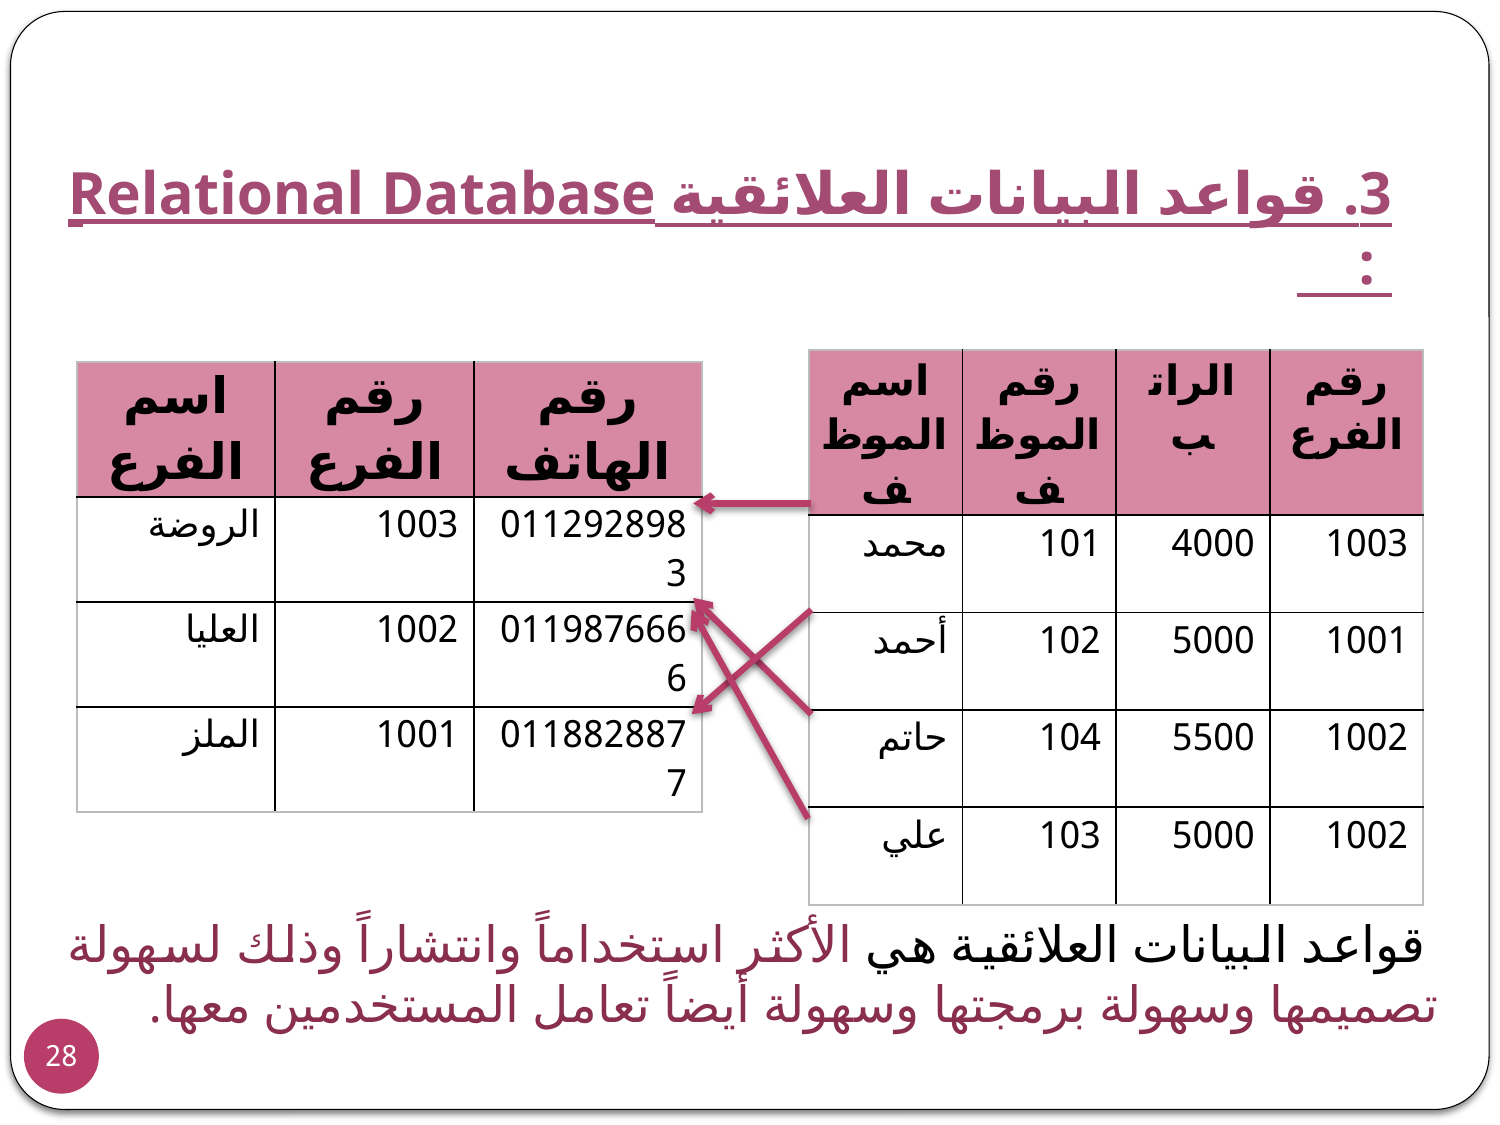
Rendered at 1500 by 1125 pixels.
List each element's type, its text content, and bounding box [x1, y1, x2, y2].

table_cell 1001 [1271, 613, 1422, 709]
text_box قواعد البيانات العلائقية هي الأكثر استخداماً وانتشاراً وذلك لسهولة تصميمها وسهولة برمجتها وسهولة أيضاً تعامل المستخدمين معها. [53, 905, 1454, 1040]
table_header اسم الموظف [810, 351, 962, 514]
table_cell 1002 [1271, 808, 1422, 904]
table_cell 5000 [1117, 613, 1269, 709]
table_cell 0119876666 [475, 603, 687, 706]
table_cell 5000 [1117, 808, 1269, 904]
table_cell 4000 [1117, 516, 1269, 612]
table_header رقم الهاتف [475, 363, 701, 496]
table_cell 0112928983 [475, 498, 701, 601]
table_cell 1002 [276, 603, 473, 706]
table_cell حاتم [813, 711, 962, 806]
table_cell 1003 [276, 498, 473, 601]
table_header رقم الفرع [276, 363, 473, 496]
table_cell 101 [963, 516, 1115, 612]
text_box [691, 609, 809, 819]
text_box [692, 597, 812, 608]
table_cell علي [810, 808, 962, 904]
table_cell 1002 [1271, 711, 1422, 806]
table_cell 103 [963, 808, 1115, 904]
slide_number 28 [23, 1019, 99, 1094]
table_cell 5500 [1117, 711, 1269, 806]
table_cell العليا [78, 603, 274, 706]
table_header اسم الفرع [78, 363, 274, 496]
table_cell 1001 [276, 708, 473, 811]
table_header رقم الموظف [963, 351, 1115, 514]
table_header رقم الفرع [1271, 351, 1422, 514]
text_box 3. قواعد البيانات العلائقية Relational Database : [53, 148, 1467, 304]
table_cell محمد [810, 516, 962, 612]
table_cell الملز [78, 708, 274, 811]
table_cell 1003 [1271, 516, 1422, 612]
table_header الراتب [1117, 351, 1269, 514]
table_cell 104 [963, 711, 1115, 806]
table_cell أحمد [817, 613, 962, 709]
table_cell الروضة [78, 498, 274, 601]
table_cell 0118828877 [475, 708, 685, 811]
table_cell 102 [963, 613, 1115, 709]
